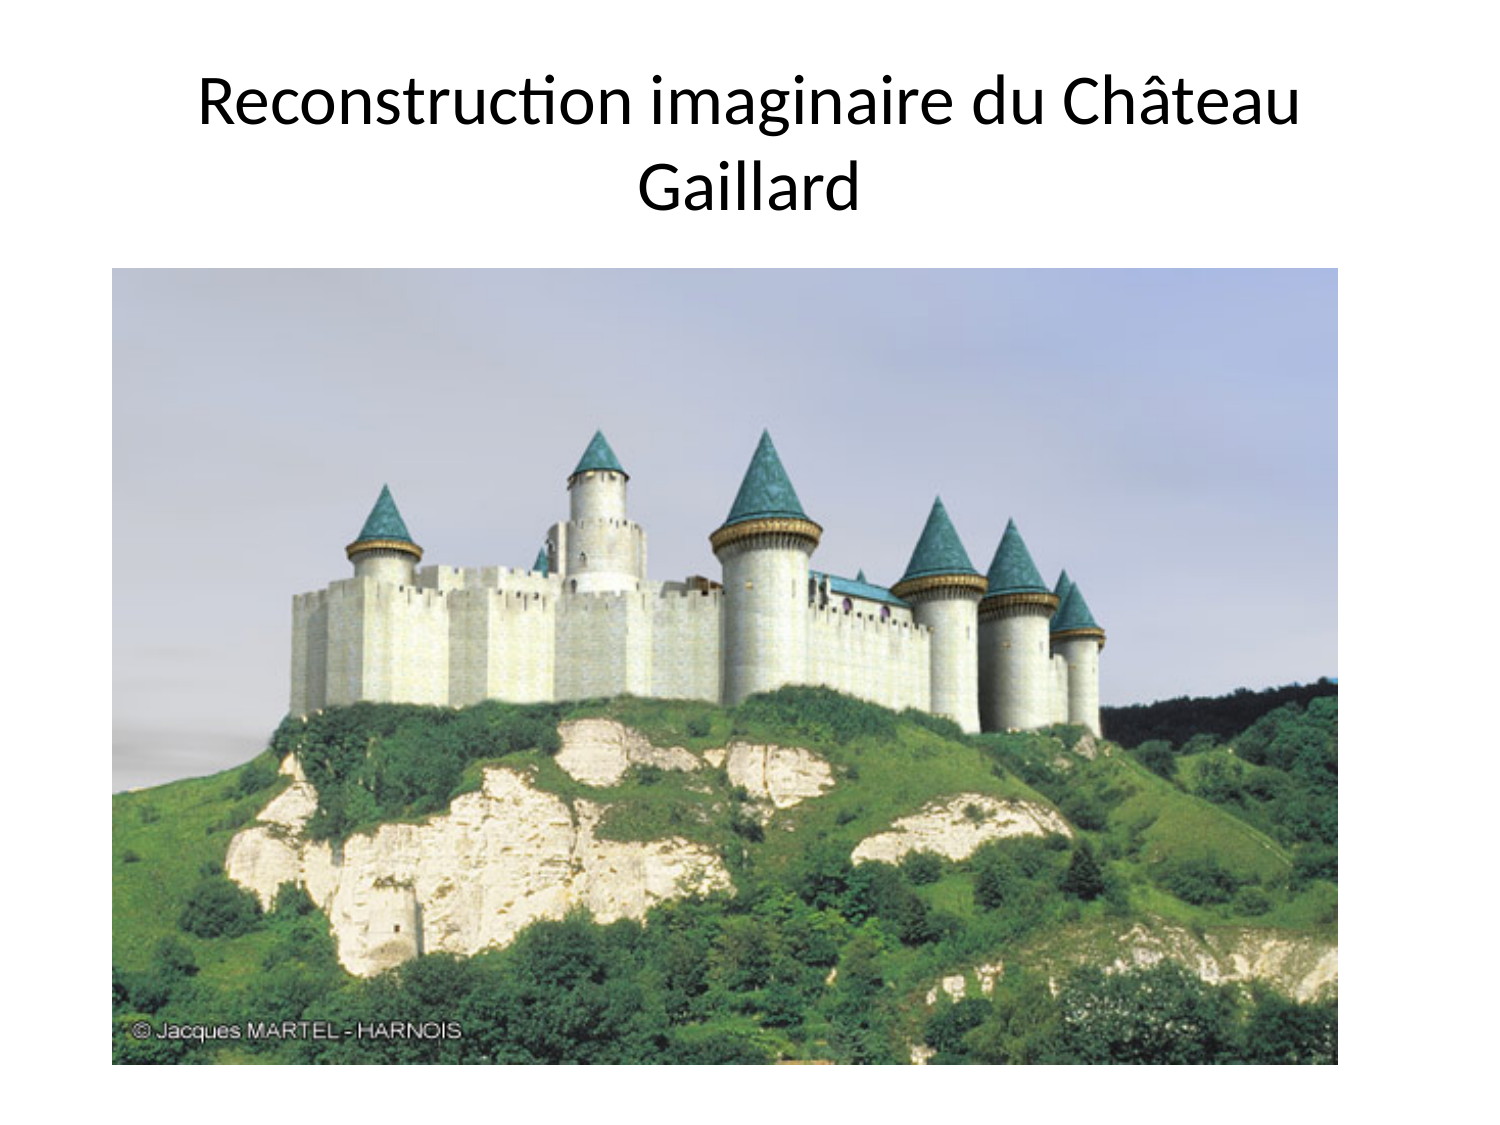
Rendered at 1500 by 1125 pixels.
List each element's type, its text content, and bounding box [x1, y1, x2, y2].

title Reconstruction imaginaire du Château Gaillard [74, 44, 1426, 233]
picture [112, 267, 1338, 1065]
